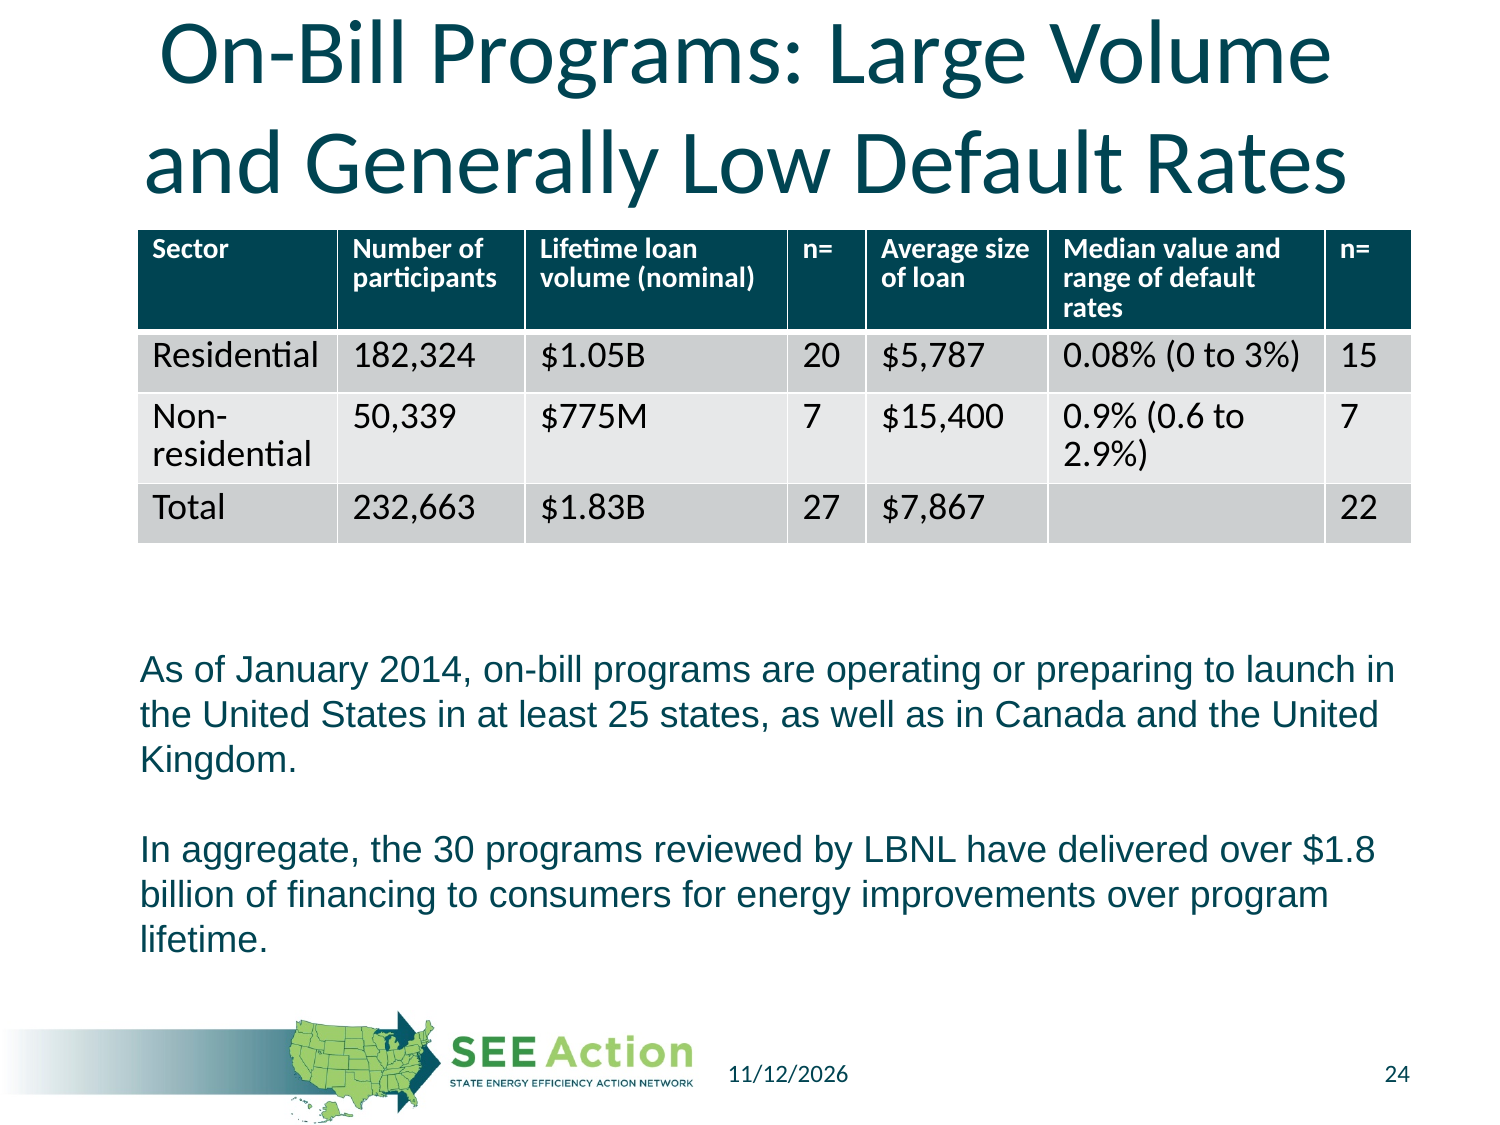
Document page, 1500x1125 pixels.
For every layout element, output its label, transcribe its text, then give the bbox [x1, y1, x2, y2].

table_cell Total [138, 484, 337, 543]
table_cell 7 [1326, 394, 1411, 483]
table_cell Residential [138, 335, 337, 392]
table_cell 50,339 [338, 394, 524, 483]
table_header n= [1326, 230, 1411, 329]
table_cell $7,867 [867, 484, 1047, 543]
slide_number 23 [1074, 1042, 1425, 1103]
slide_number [712, 1042, 1063, 1103]
title On-Bill Programs: Large Volume and Generally Low Default Rates [71, 8, 1423, 197]
table_header Number of participants [338, 230, 524, 329]
table_cell 232,663 [338, 484, 524, 543]
table_cell $5,787 [867, 335, 1047, 392]
table_cell [1049, 484, 1324, 543]
table_header n= [788, 230, 865, 329]
text_box As of January 2014, on-bill programs are operating or preparing to launch in the United States in at least 25 states, as well as in Canada and the United Kingdom. In aggregate, the 30 programs reviewed by LBNL have delivered over $1.8 billion of financing to consumers for energy improvements over program lifetime. [125, 637, 1450, 968]
table_cell $15,400 [867, 394, 1047, 483]
table_header Lifetime loan volume (nominal) [526, 230, 787, 329]
table_cell 15 [1326, 335, 1411, 392]
table_cell 0.9% (0.6 to 2.9%) [1049, 394, 1324, 483]
table_cell 22 [1326, 484, 1411, 543]
table_cell 20 [788, 335, 865, 392]
table_header Median value and range of default rates [1049, 230, 1324, 329]
table_cell $775M [526, 394, 787, 483]
table_cell 27 [788, 484, 865, 543]
table_cell $1.05B [526, 335, 787, 392]
table_cell 182,324 [338, 335, 524, 392]
picture [0, 1010, 713, 1125]
table_cell 0.08% (0 to 3%) [1049, 335, 1324, 392]
table_cell $1.83B [526, 484, 787, 543]
table_cell 7 [788, 394, 865, 483]
table_header Average size of loan [867, 230, 1047, 329]
table_cell Non-residential [138, 394, 337, 483]
table_header Sector [138, 230, 337, 329]
